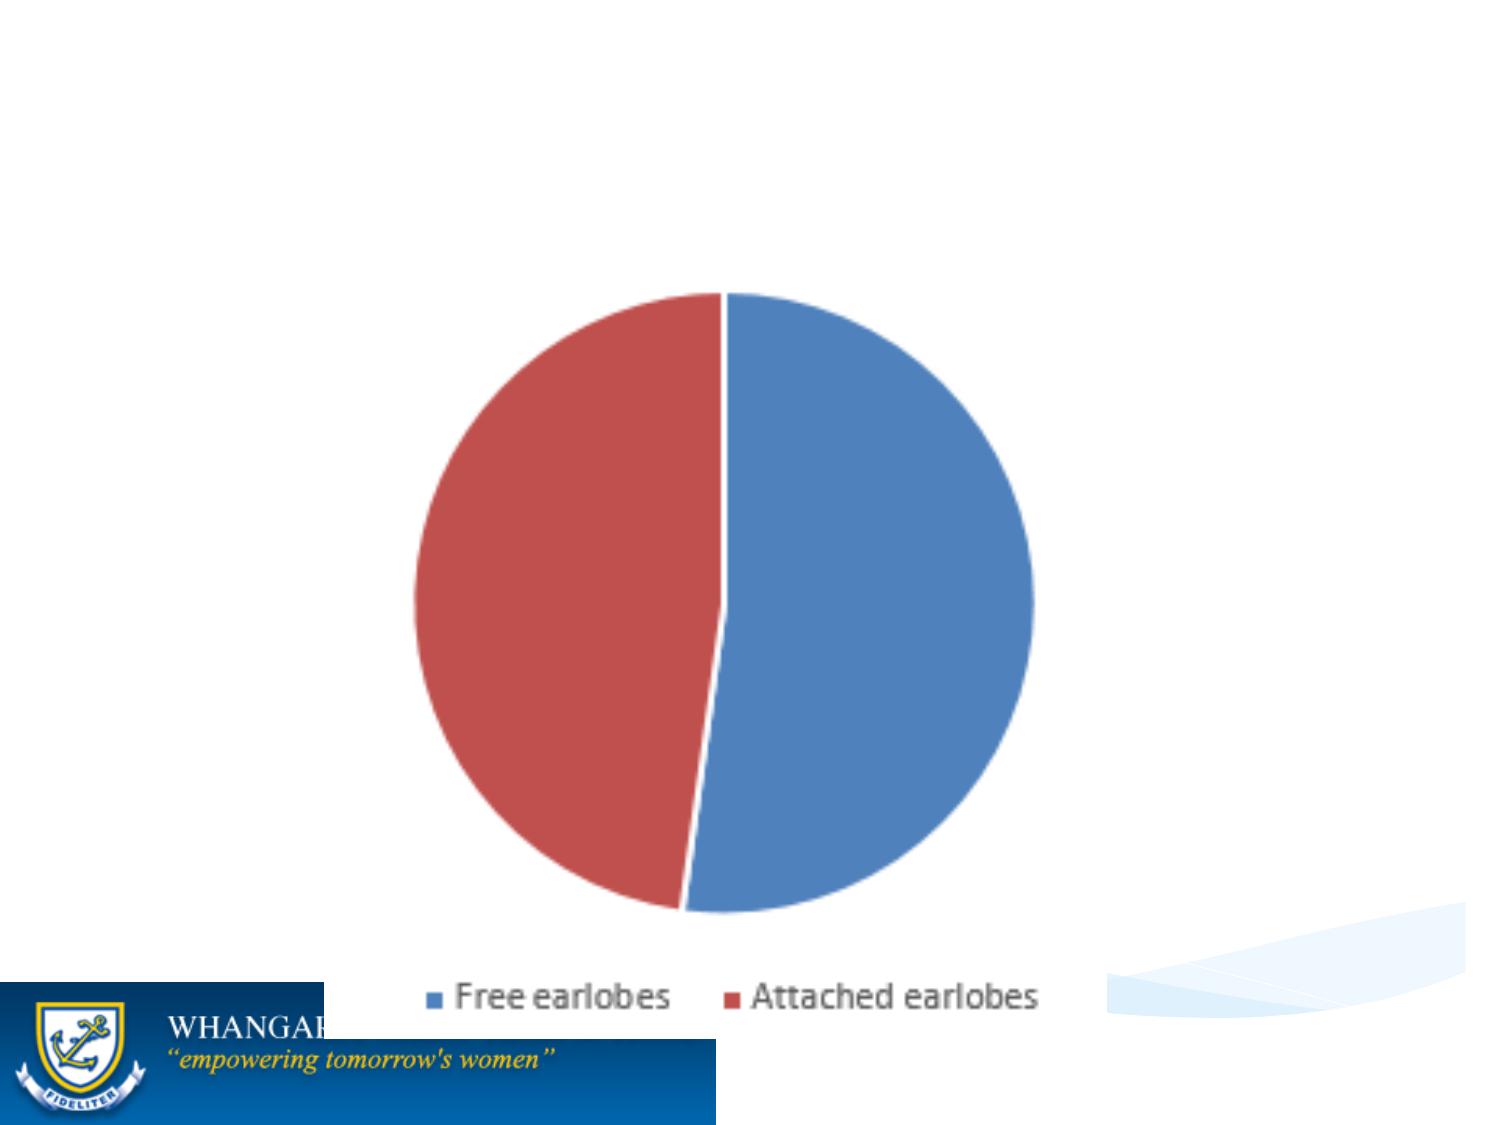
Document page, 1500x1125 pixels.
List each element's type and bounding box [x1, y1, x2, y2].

picture [0, 249, 1107, 1125]
